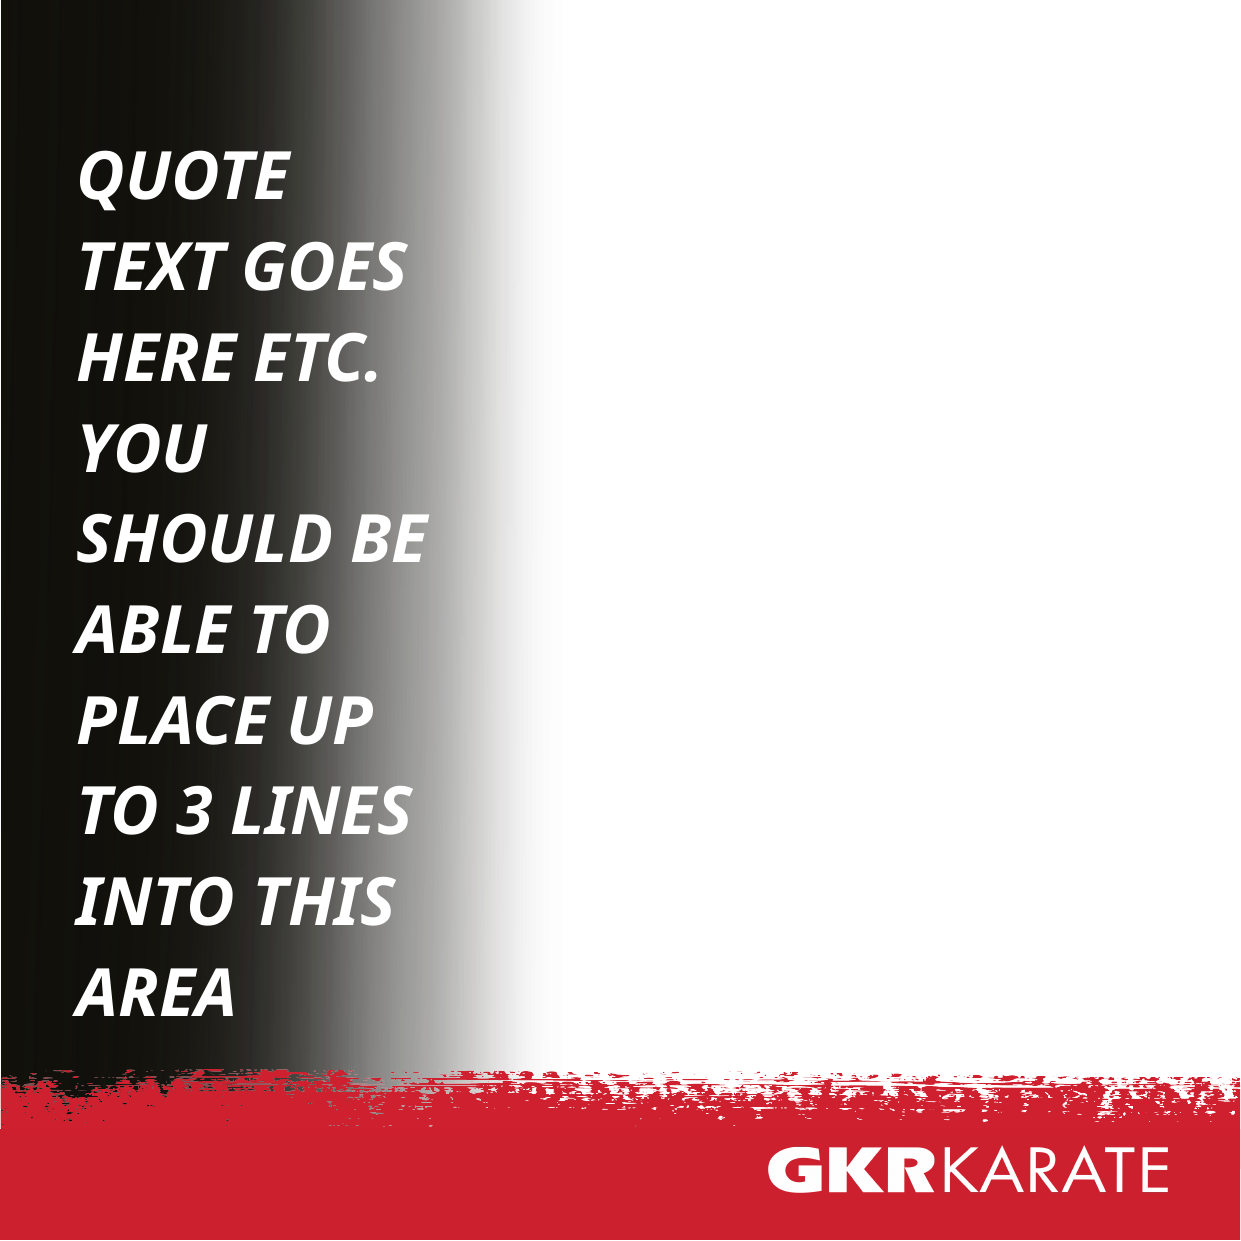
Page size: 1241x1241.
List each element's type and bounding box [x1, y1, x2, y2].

picture [768, 1144, 1169, 1194]
picture [0, 0, 1241, 1036]
text_box [0, 1036, 1241, 1241]
